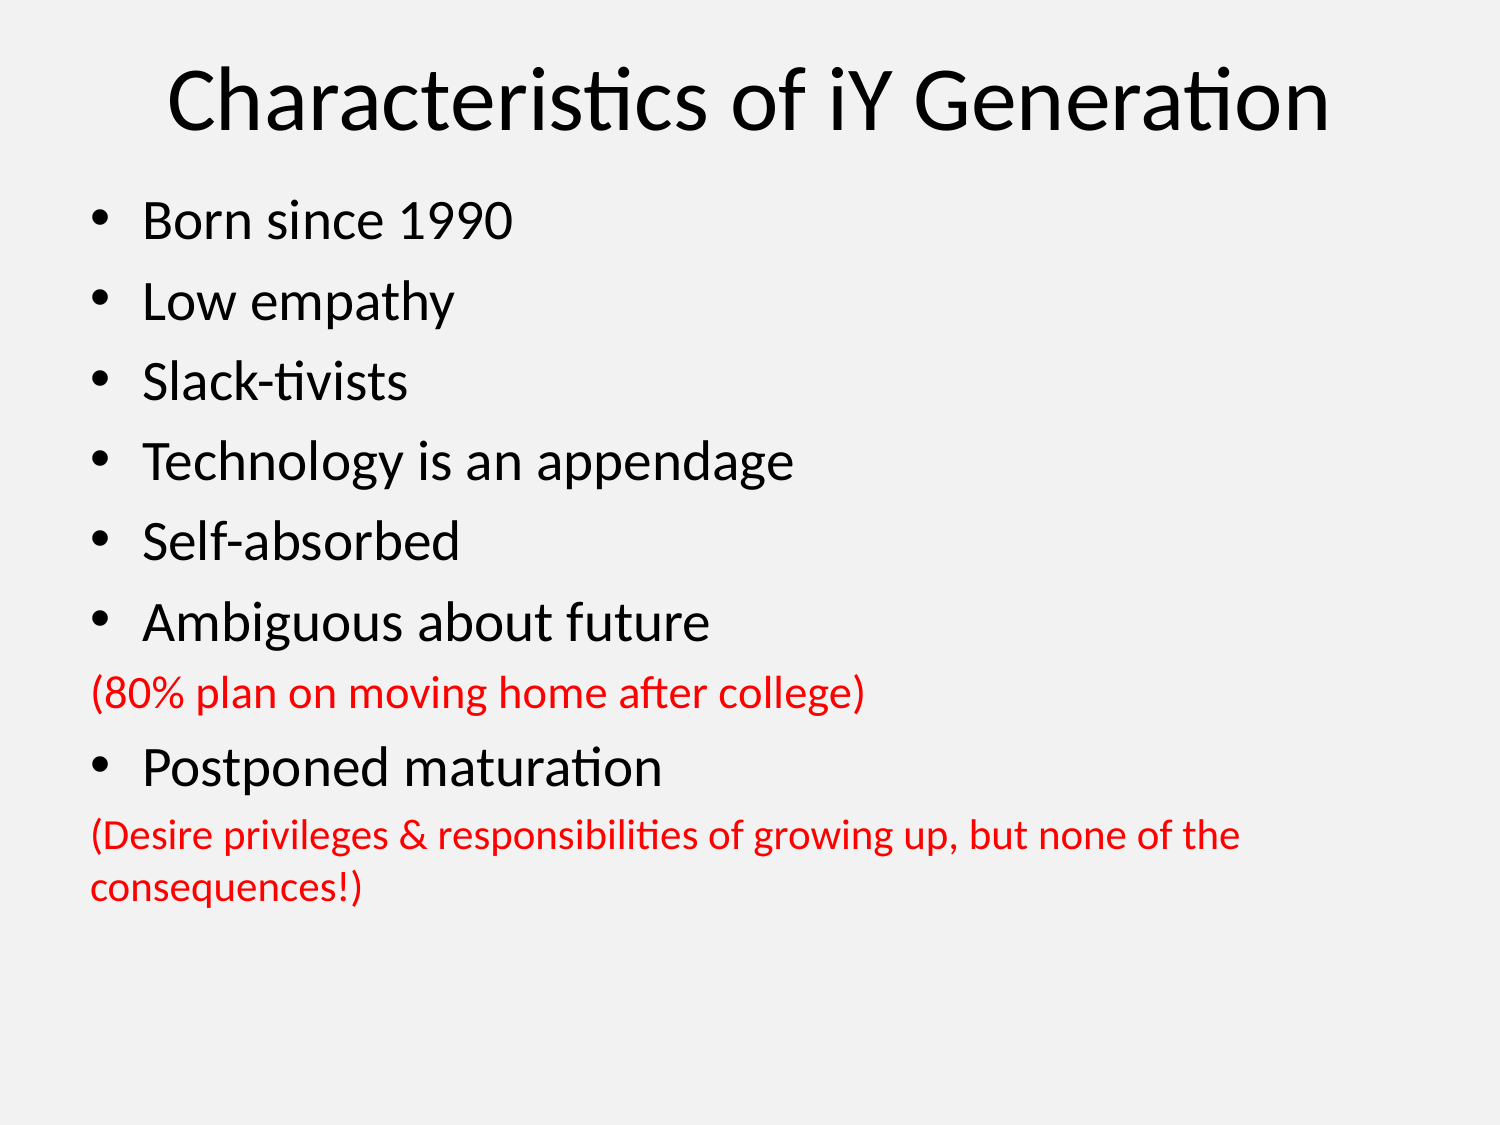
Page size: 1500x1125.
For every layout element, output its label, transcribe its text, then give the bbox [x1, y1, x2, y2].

list Born since 1990 Low empathy Slack-tivists Technology is an appendage Self-absorbed Ambiguous about future (80% plan on moving home after college) Postponed maturation (Desire privileges & responsibilities of growing up, but none of the consequences!) [75, 174, 1425, 918]
title Characteristics of iY Generation [75, 0, 1425, 174]
